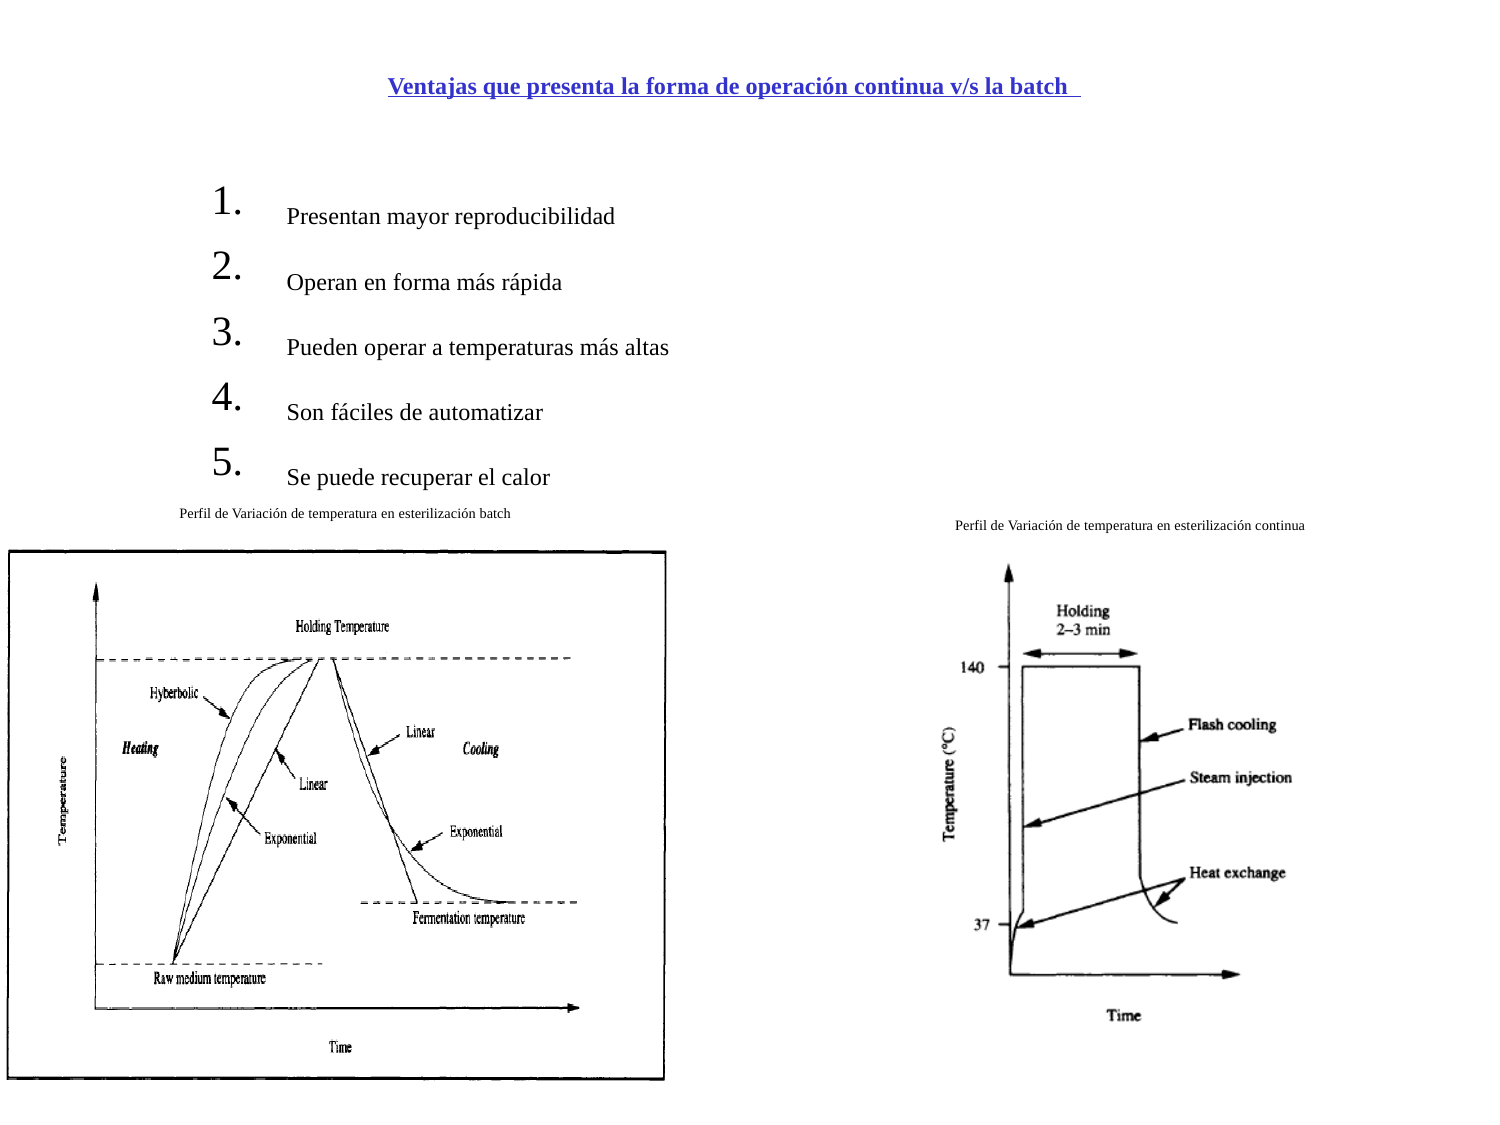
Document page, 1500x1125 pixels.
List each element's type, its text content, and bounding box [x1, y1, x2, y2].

text_box Perfil de Variación de temperatura en esterilización continua [808, 492, 1453, 541]
text_box Perfil de Variación de temperatura en esterilización batch [23, 480, 668, 530]
picture [0, 538, 678, 1091]
text_box Ventajas que presenta la forma de operación continua v/s la batch Presentan mayor reproducibilidad Operan en forma más rápida Pueden operar a temperaturas más altas Son fáciles de automatizar Se puede recuperar el calor [46, 35, 1422, 698]
picture [890, 550, 1333, 1053]
